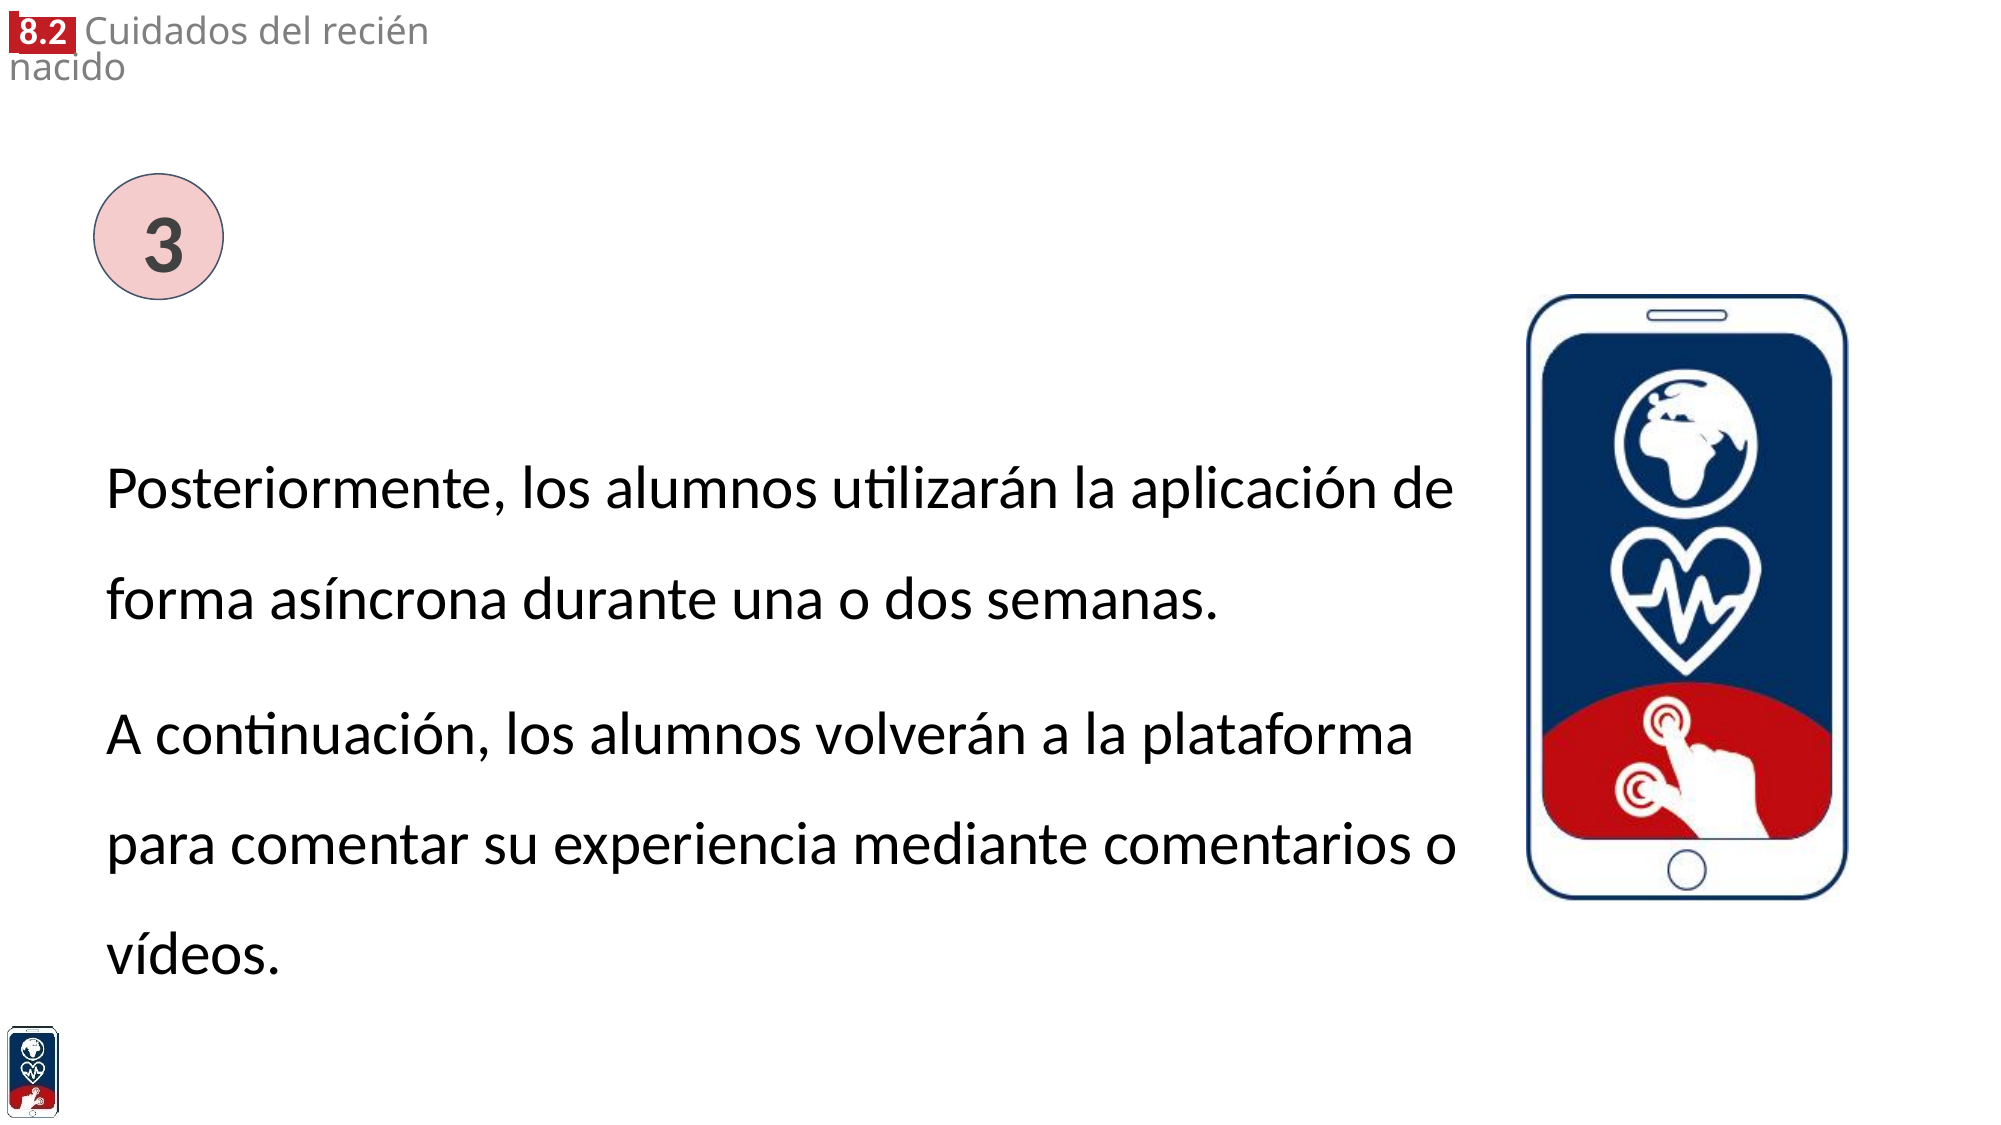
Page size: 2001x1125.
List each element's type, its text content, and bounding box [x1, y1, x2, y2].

list Posteriormente, los alumnos utilizarán la aplicación de forma asíncrona durante una o dos semanas. A continuación, los alumnos volverán a la plataforma para comentar su experiencia mediante comentarios o vídeos. [91, 403, 1527, 1051]
text_box [93, 181, 127, 292]
picture [7, 1026, 59, 1118]
text_box 3 [127, 173, 236, 304]
picture [1526, 294, 1849, 902]
